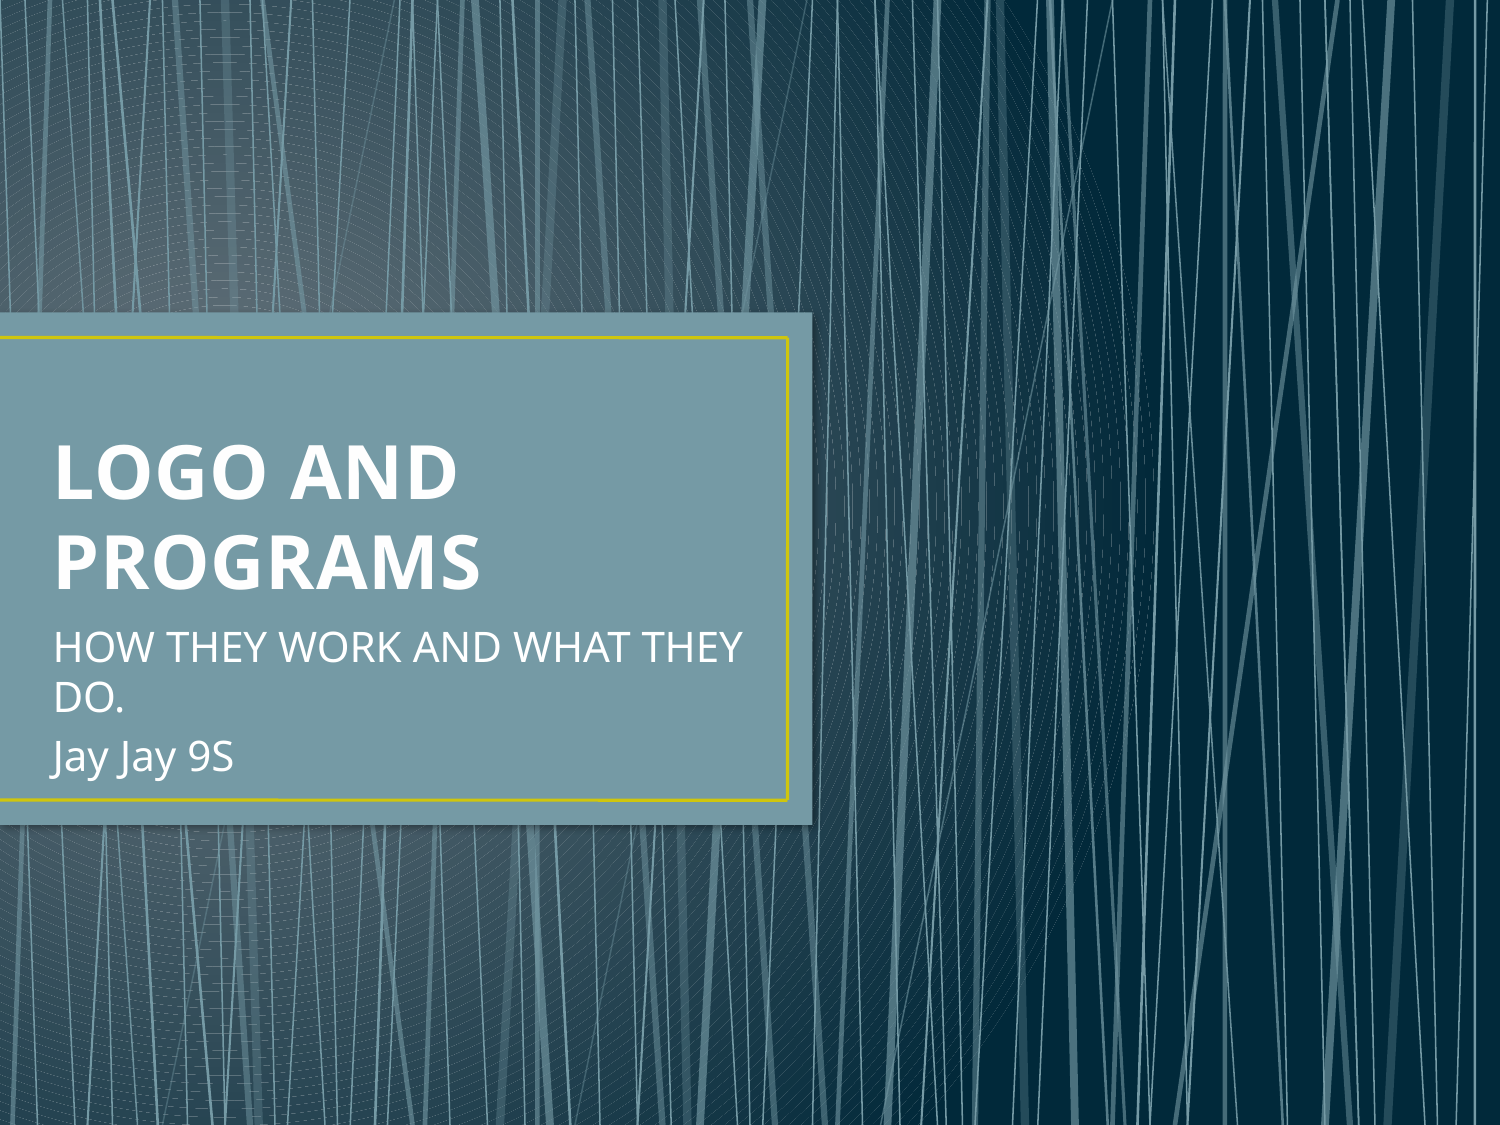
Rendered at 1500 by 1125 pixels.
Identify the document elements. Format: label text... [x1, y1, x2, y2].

title LOGO AND PROGRAMS [37, 349, 763, 612]
subtitle HOW THEY WORK AND WHAT THEY DO. Jay Jay 9S [37, 612, 763, 788]
